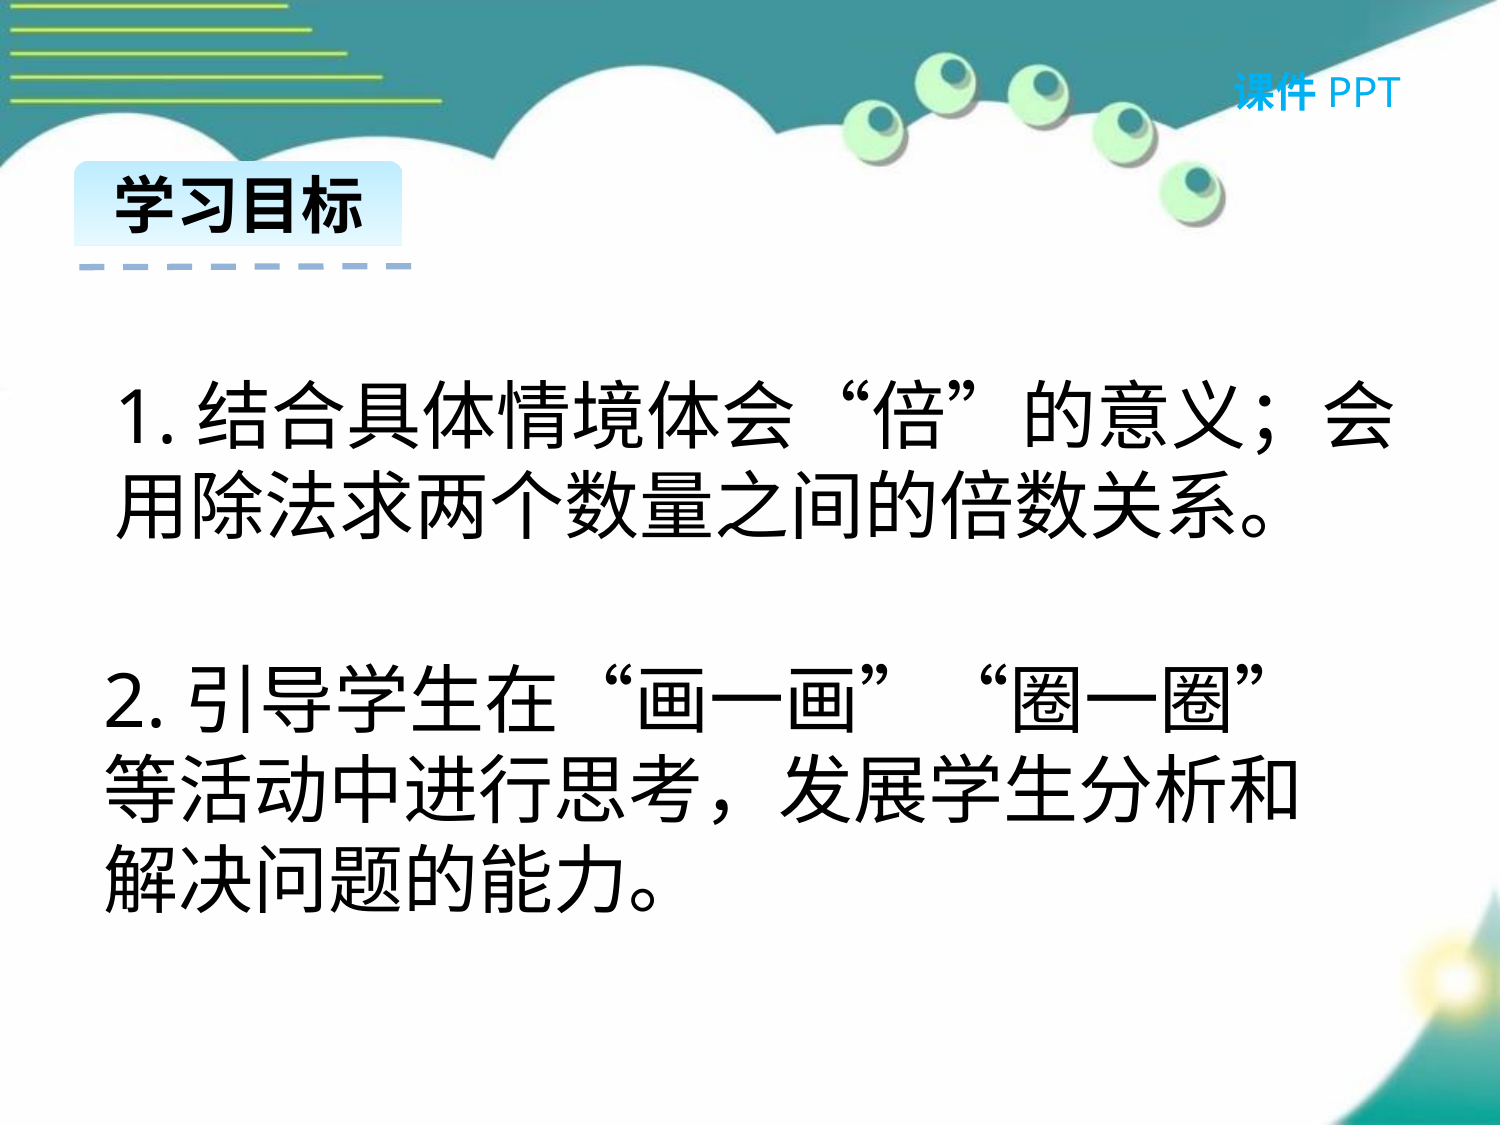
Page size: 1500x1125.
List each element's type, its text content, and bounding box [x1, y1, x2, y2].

text_box 课件PPT [1218, 58, 1418, 124]
picture [0, 0, 1500, 1125]
text_box 1.结合具体情境体会“倍”的意义；会用除法求两个数量之间的倍数关系。 [100, 361, 1450, 557]
text_box 学习目标 [74, 160, 403, 246]
text_box 2.引导学生在“画一画”“圈一圈”等活动中进行思考，发展学生分析和解决问题的能力。 [88, 645, 1329, 930]
